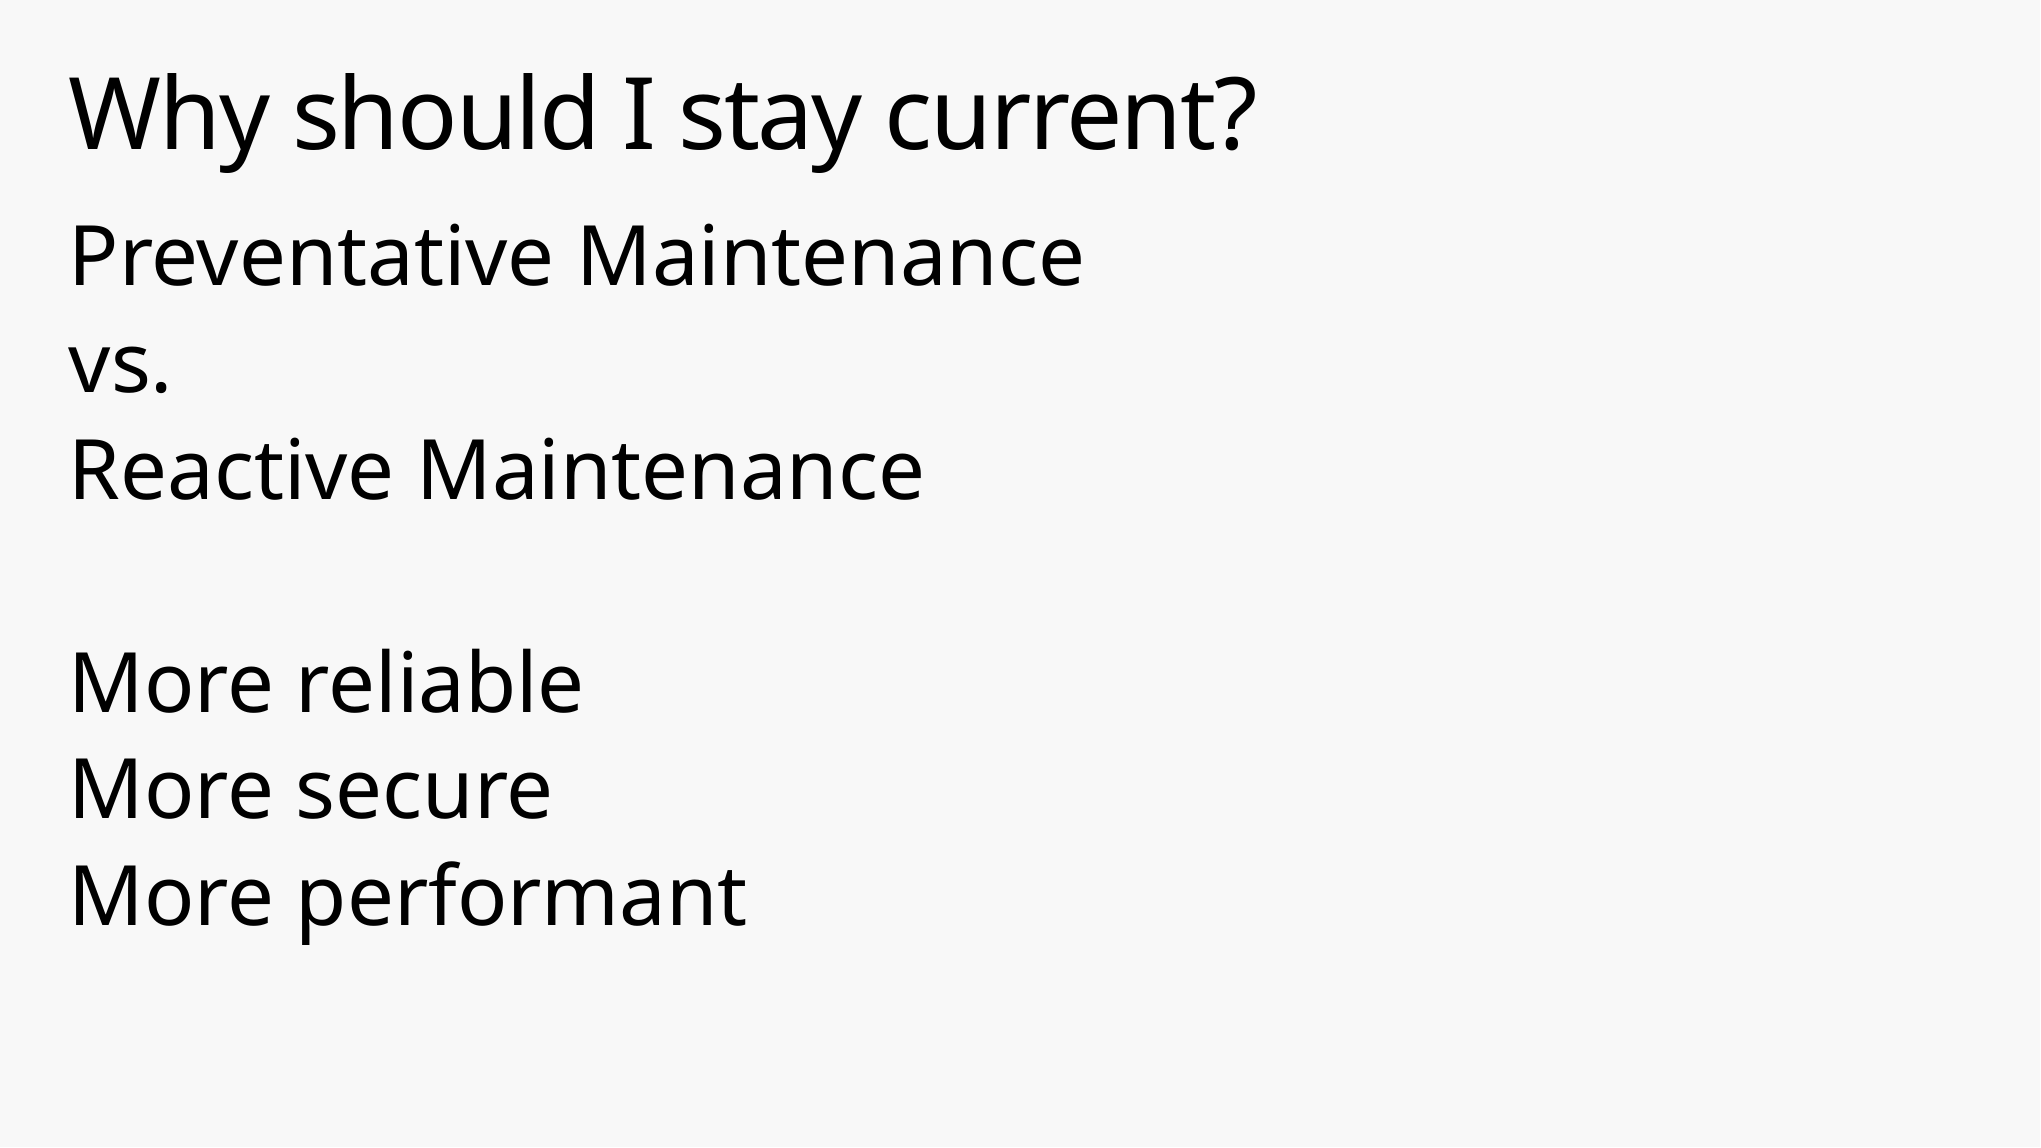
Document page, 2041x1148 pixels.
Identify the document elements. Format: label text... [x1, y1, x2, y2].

list Preventative Maintenance vs. Reactive Maintenance More reliable More secure More performant [45, 198, 1996, 1098]
title Why should I stay current? [45, 48, 1996, 198]
